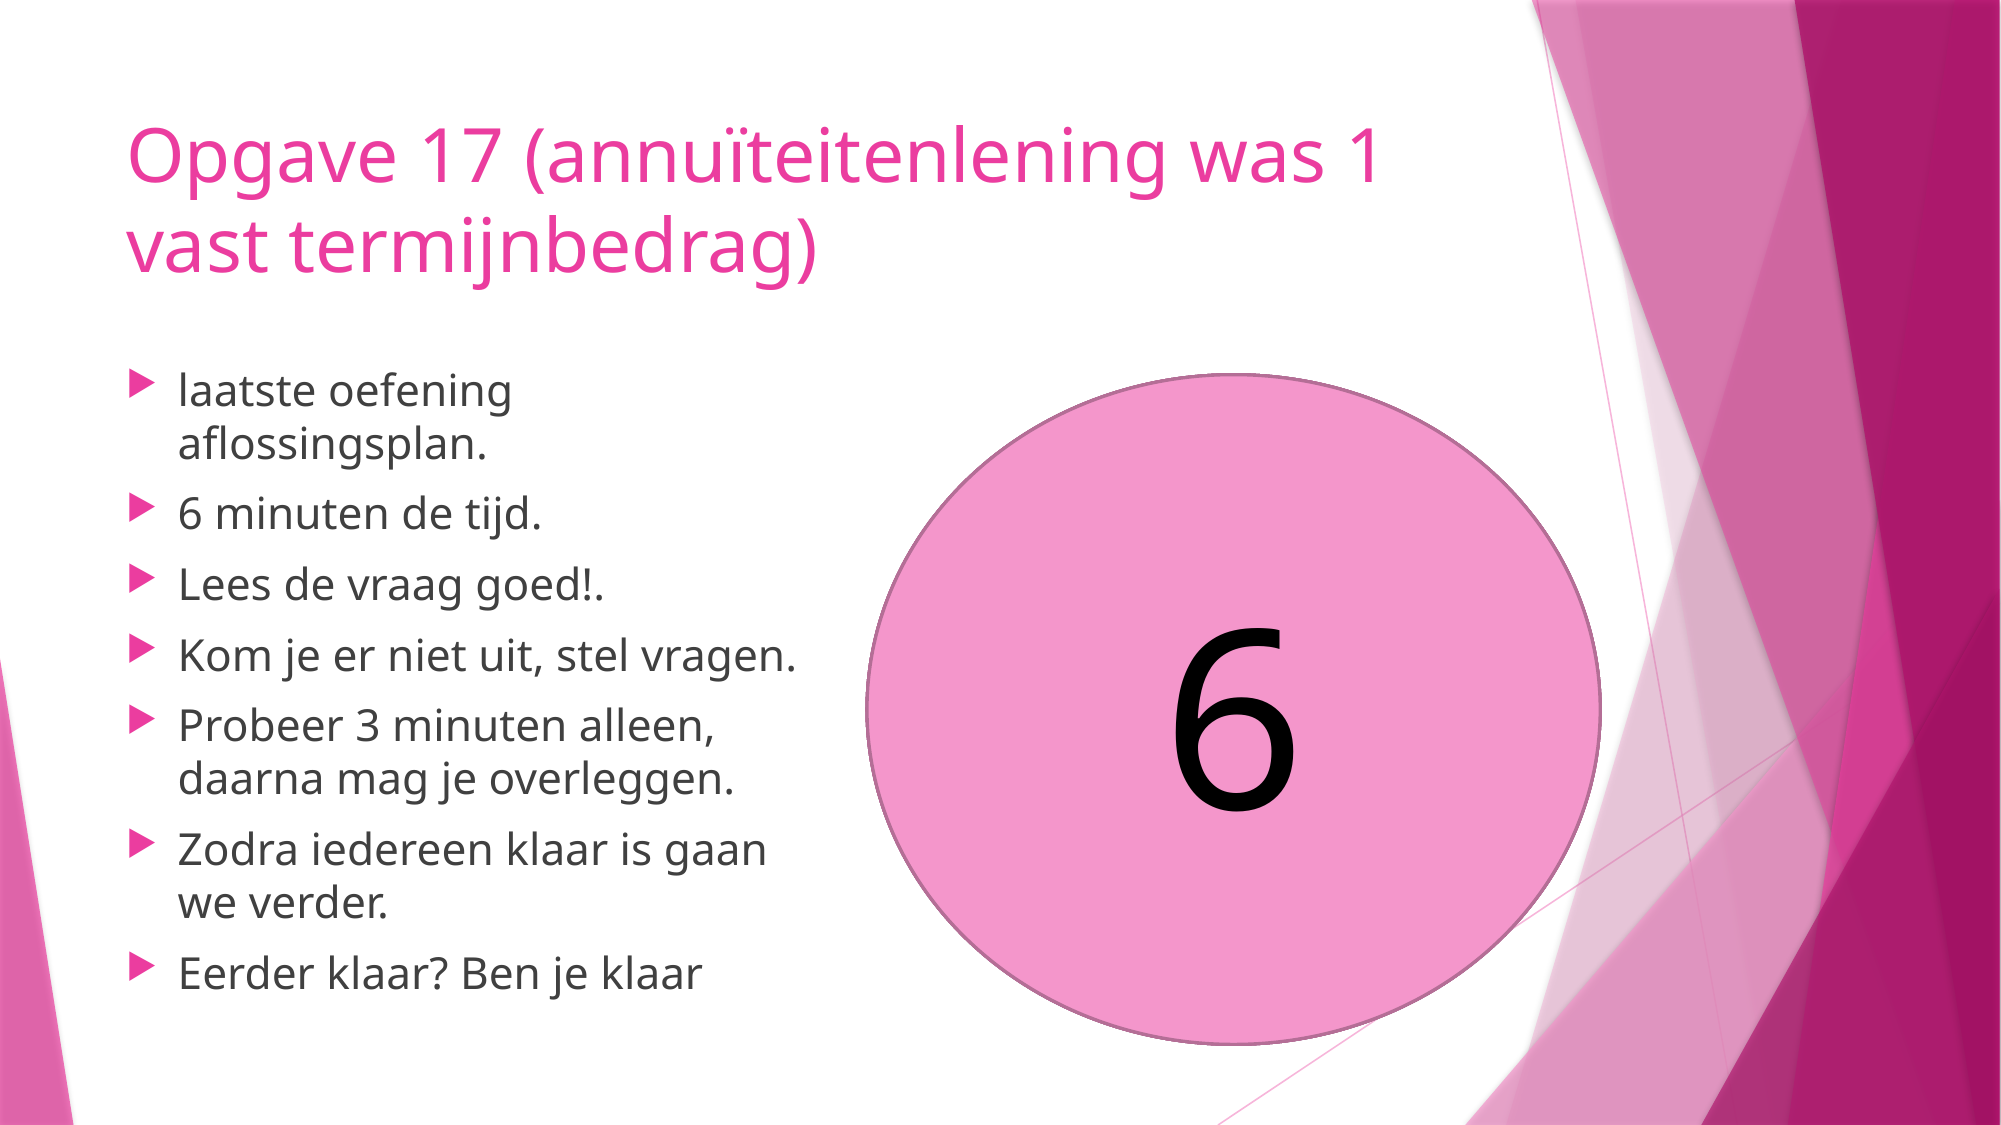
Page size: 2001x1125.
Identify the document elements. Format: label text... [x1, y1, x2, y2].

list laatste oefening aflossingsplan. 6 minuten de tijd. Lees de vraag goed!. Kom je er niet uit, stel vragen. Probeer 3 minuten alleen, daarna mag je overleggen. Zodra iedereen klaar is gaan we verder. Eerder klaar? Ben je klaar [111, 354, 823, 1009]
title Opgave 17 (annuïteitenlening was 1 vast termijnbedrag) [111, 99, 1522, 317]
text_box 6 [865, 373, 1602, 1046]
